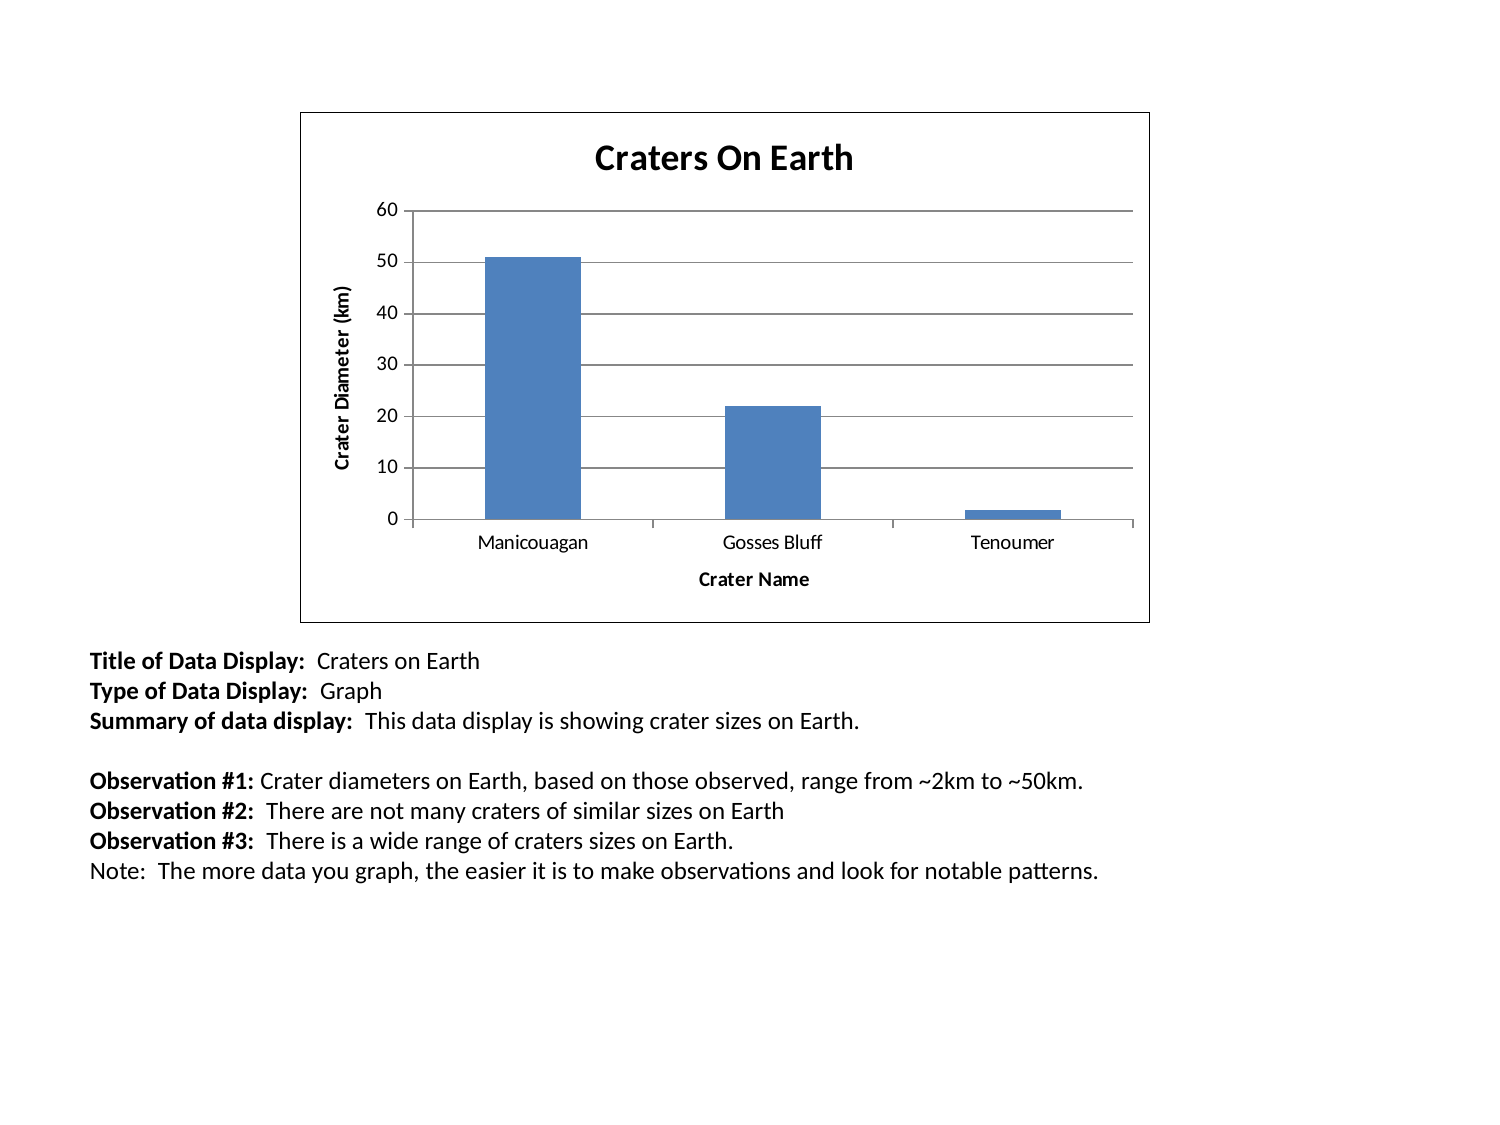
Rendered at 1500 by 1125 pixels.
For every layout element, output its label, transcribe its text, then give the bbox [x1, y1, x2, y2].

chart [299, 112, 1151, 623]
text_box Title of Data Display: Craters on Earth Type of Data Display: Graph Summary of data display: This data display is showing crater sizes on Earth. Observation #1: Crater diameters on Earth, based on those observed, range from ~2km to ~50km. Observation #2: There are not many craters of similar sizes on Earth Observation #3: There is a wide range of craters sizes on Earth. Note: The more data you graph, the easier it is to make observations and look for notable patterns. [74, 637, 1438, 892]
